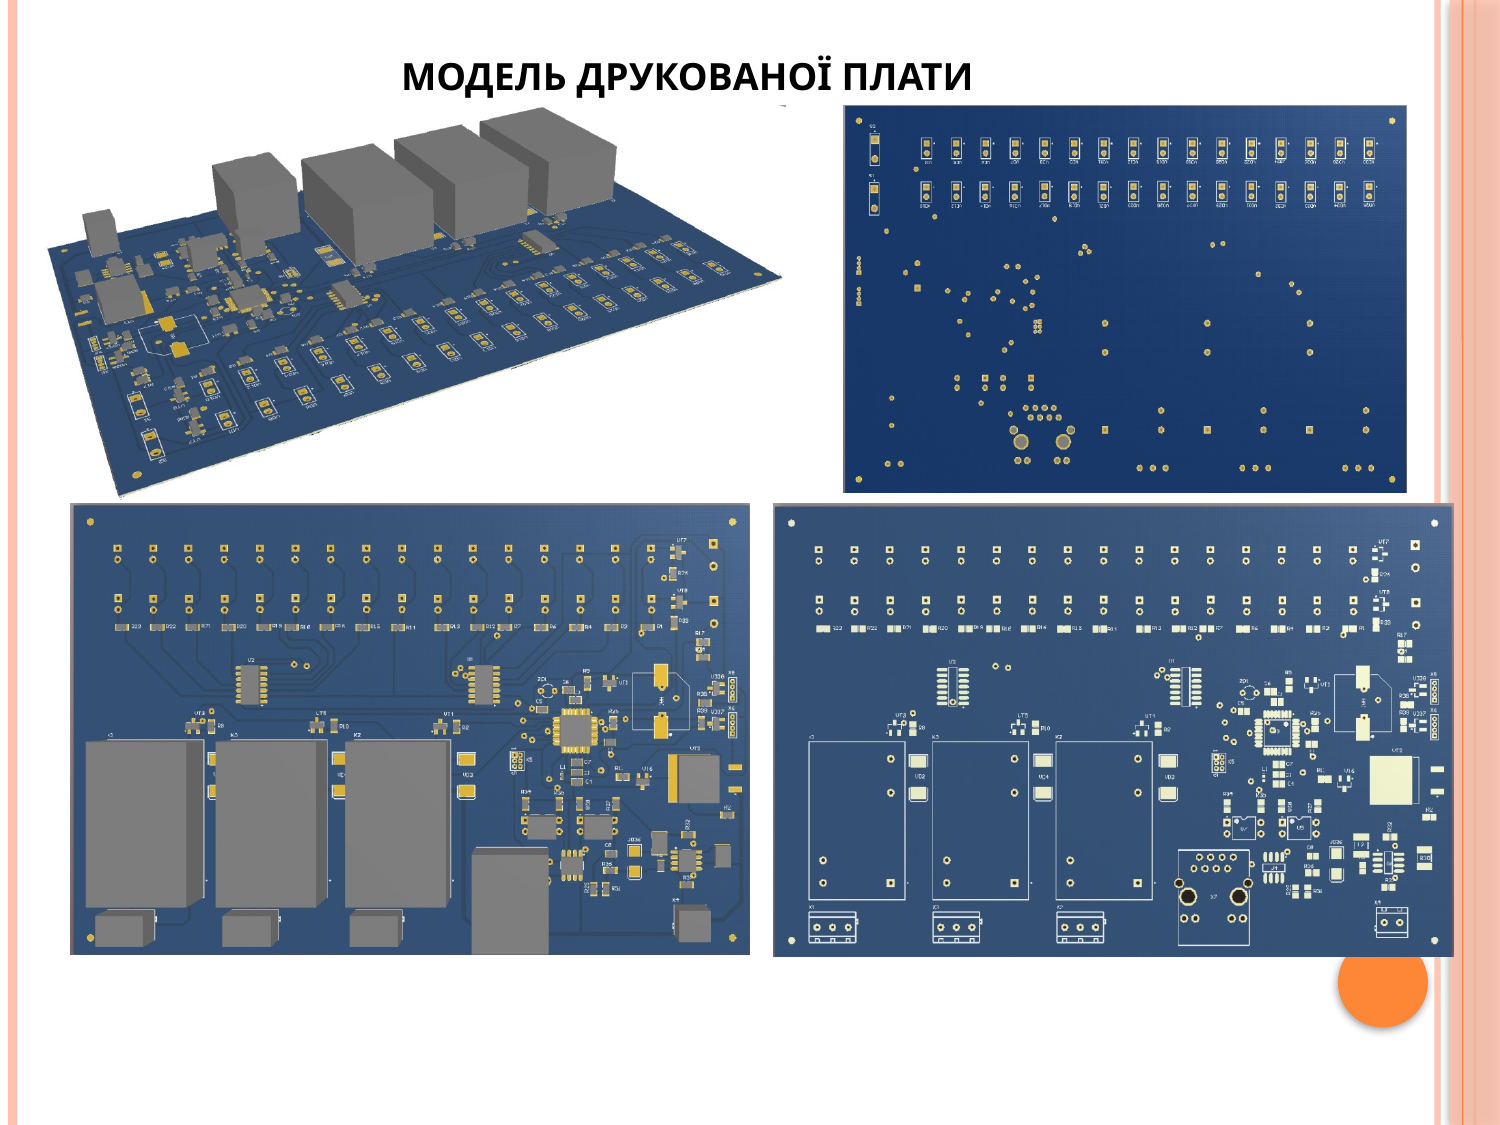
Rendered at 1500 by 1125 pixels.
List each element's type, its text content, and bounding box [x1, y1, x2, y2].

picture [69, 503, 751, 955]
picture [772, 503, 1454, 958]
picture [843, 104, 1407, 493]
title МОДЕЛЬ ДРУКОВАНОЇ ПЛАТИ [75, 45, 1300, 106]
picture [46, 104, 786, 501]
